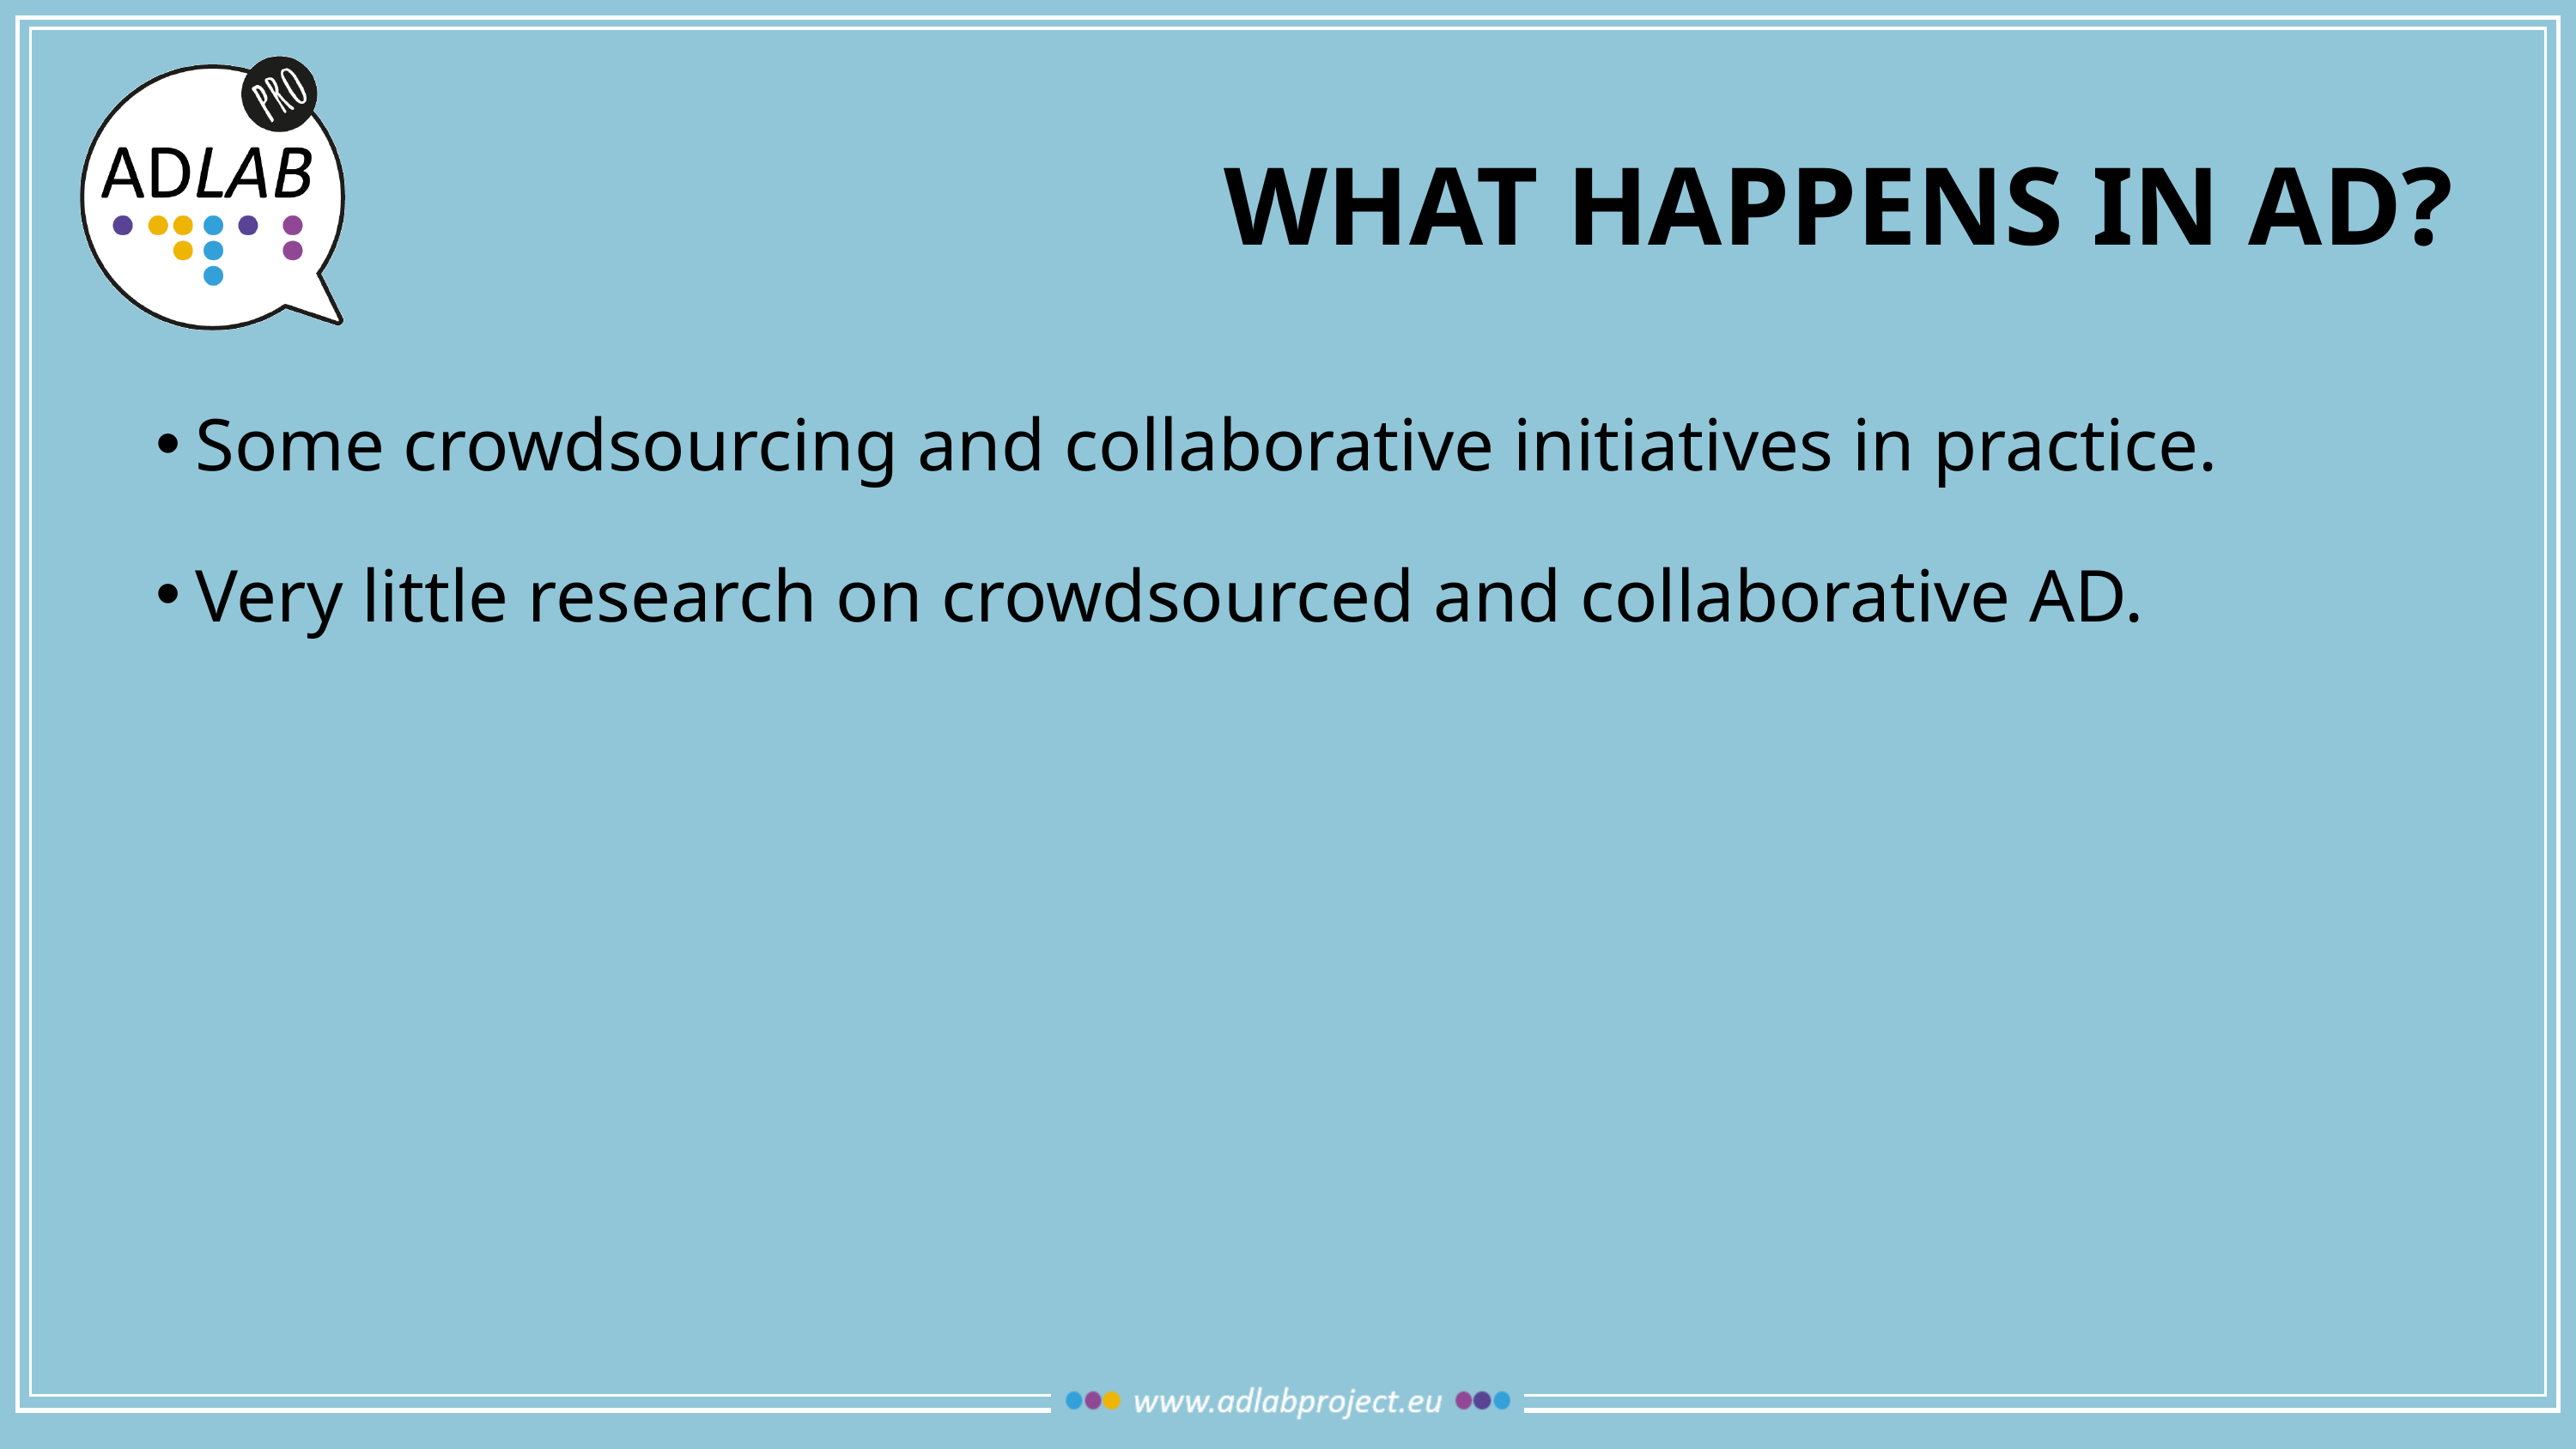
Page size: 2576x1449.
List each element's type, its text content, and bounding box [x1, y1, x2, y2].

title What happens in AD? [384, 70, 2467, 350]
picture [1051, 1378, 1524, 1429]
picture [72, 49, 353, 330]
list Some crowdsourcing and collaborative initiatives in practice. Very little research on crowdsourced and collaborative AD. [143, 350, 2467, 1056]
